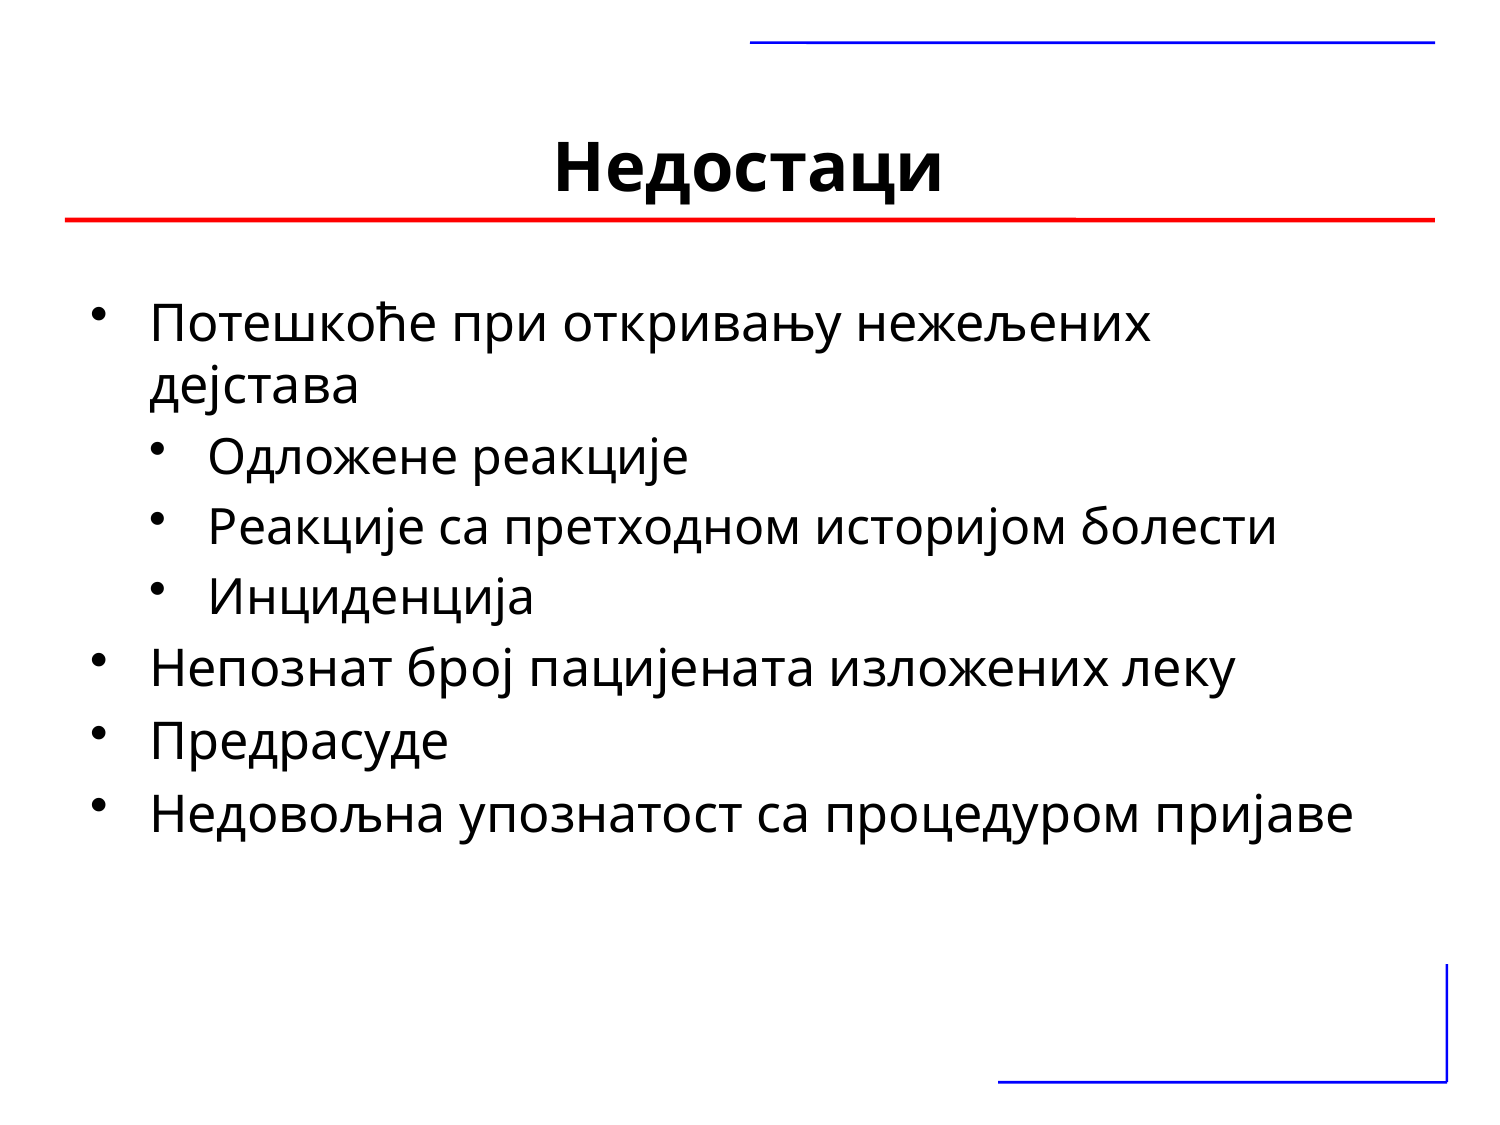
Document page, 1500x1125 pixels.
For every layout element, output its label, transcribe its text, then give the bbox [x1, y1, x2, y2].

title Недостаци [74, 67, 1424, 213]
list Потешкоће при откривању нежељених дејстава Одложене реакције Реакције са претходном историјом болести Инциденција Непознат број пацијената изложених леку Предрасуде Недовољна упознатост са процедуром пријаве [74, 281, 1376, 1026]
